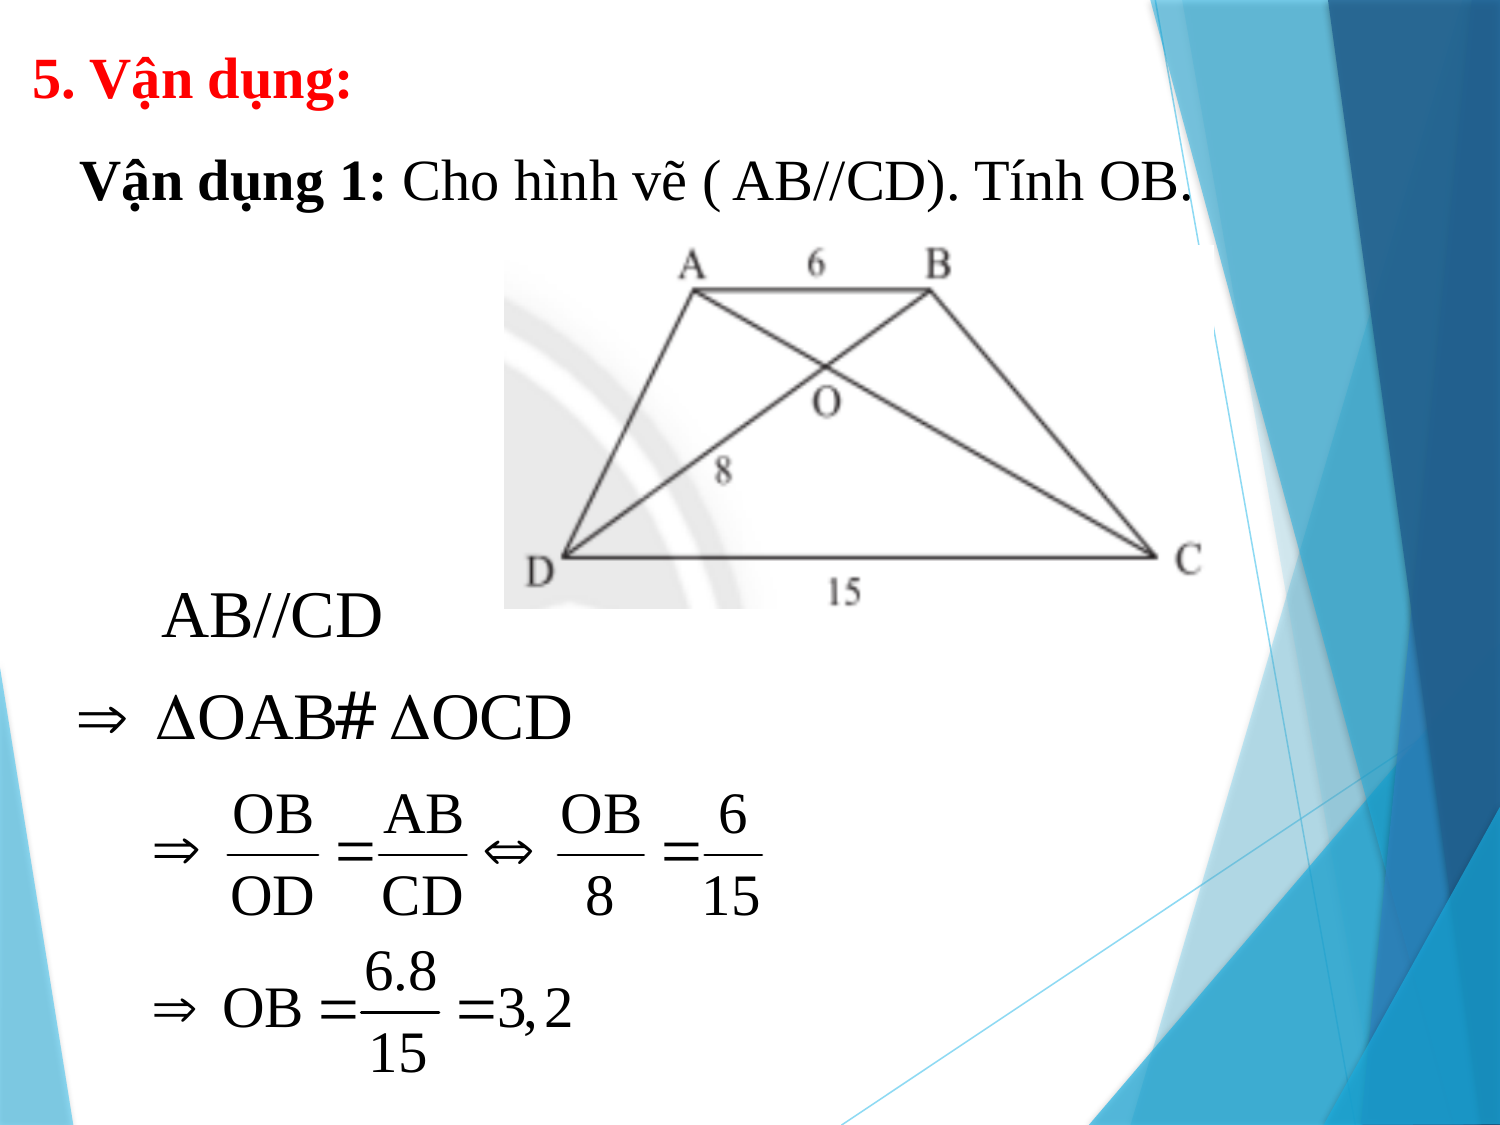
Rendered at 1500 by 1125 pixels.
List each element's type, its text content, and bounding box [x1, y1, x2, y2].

text_box AB//CD [146, 562, 505, 658]
text_box 5. Vận dụng: [17, 32, 680, 118]
picture [503, 245, 1214, 610]
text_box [145, 777, 775, 1085]
text_box Vận dụng 1: Cho hình vẽ ( AB//CD). Tính OB. [64, 134, 1214, 220]
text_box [68, 681, 585, 754]
